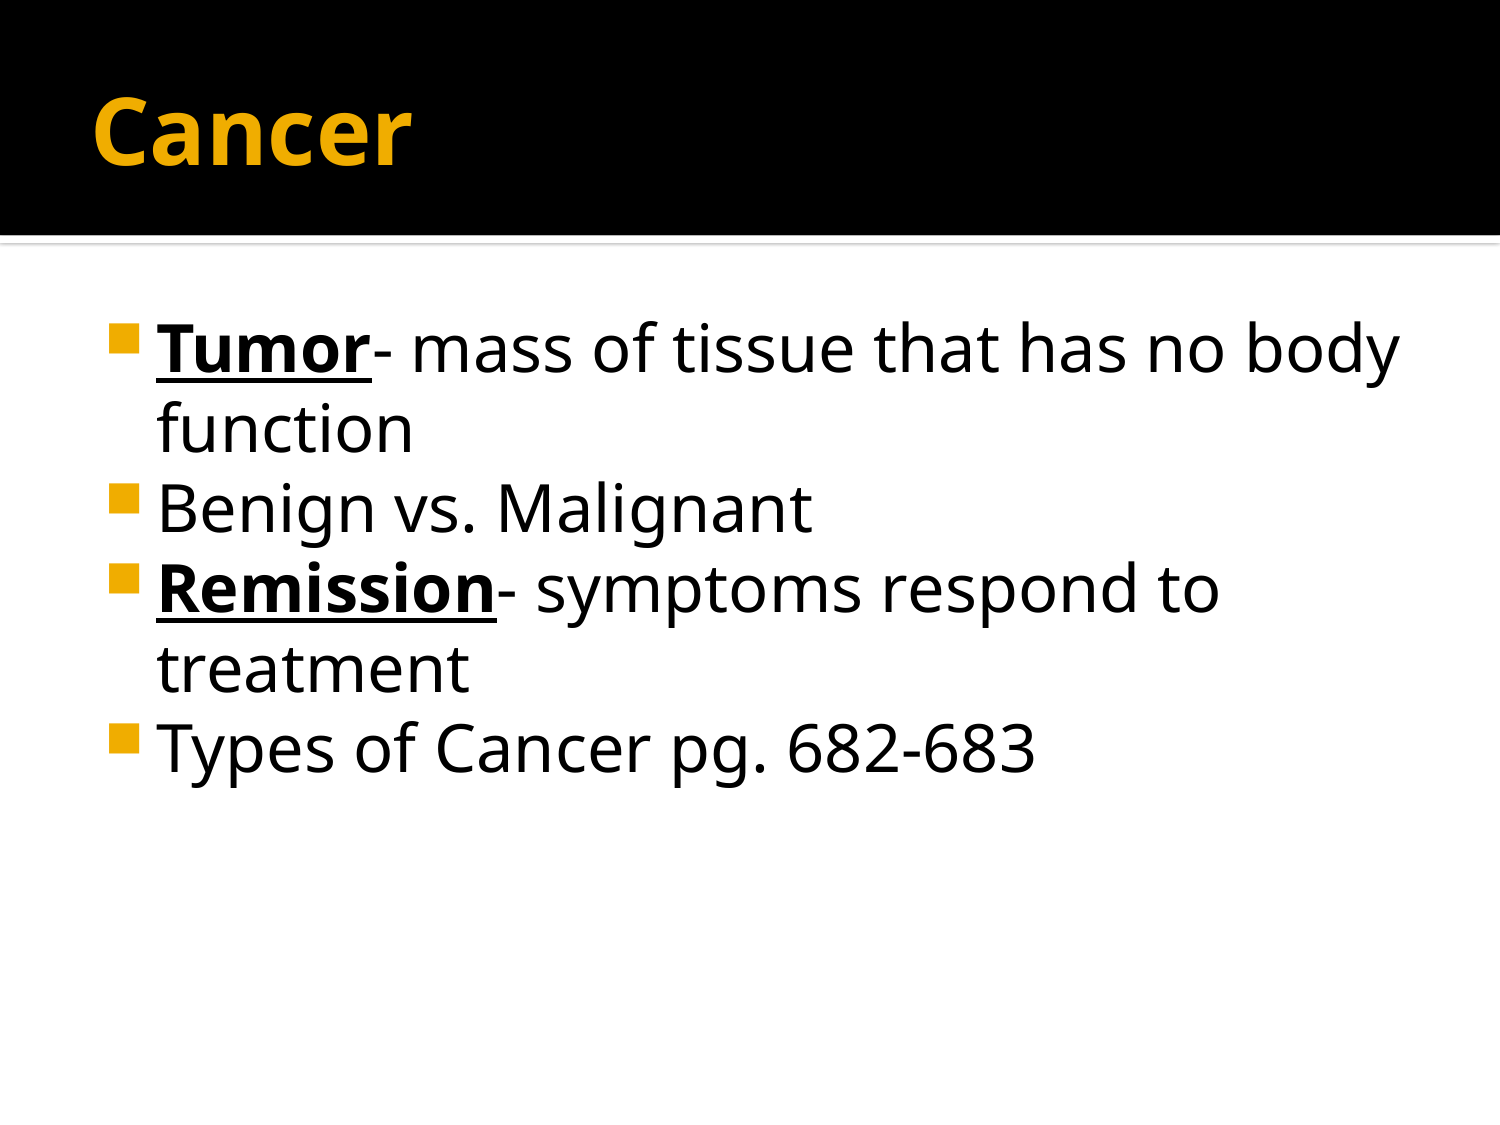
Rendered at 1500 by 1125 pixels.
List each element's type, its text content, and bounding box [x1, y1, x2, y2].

title Cancer [75, 25, 1425, 231]
list Tumor- mass of tissue that has no body function Benign vs. Malignant Remission- symptoms respond to treatment Types of Cancer pg. 682-683 [75, 291, 1425, 1050]
